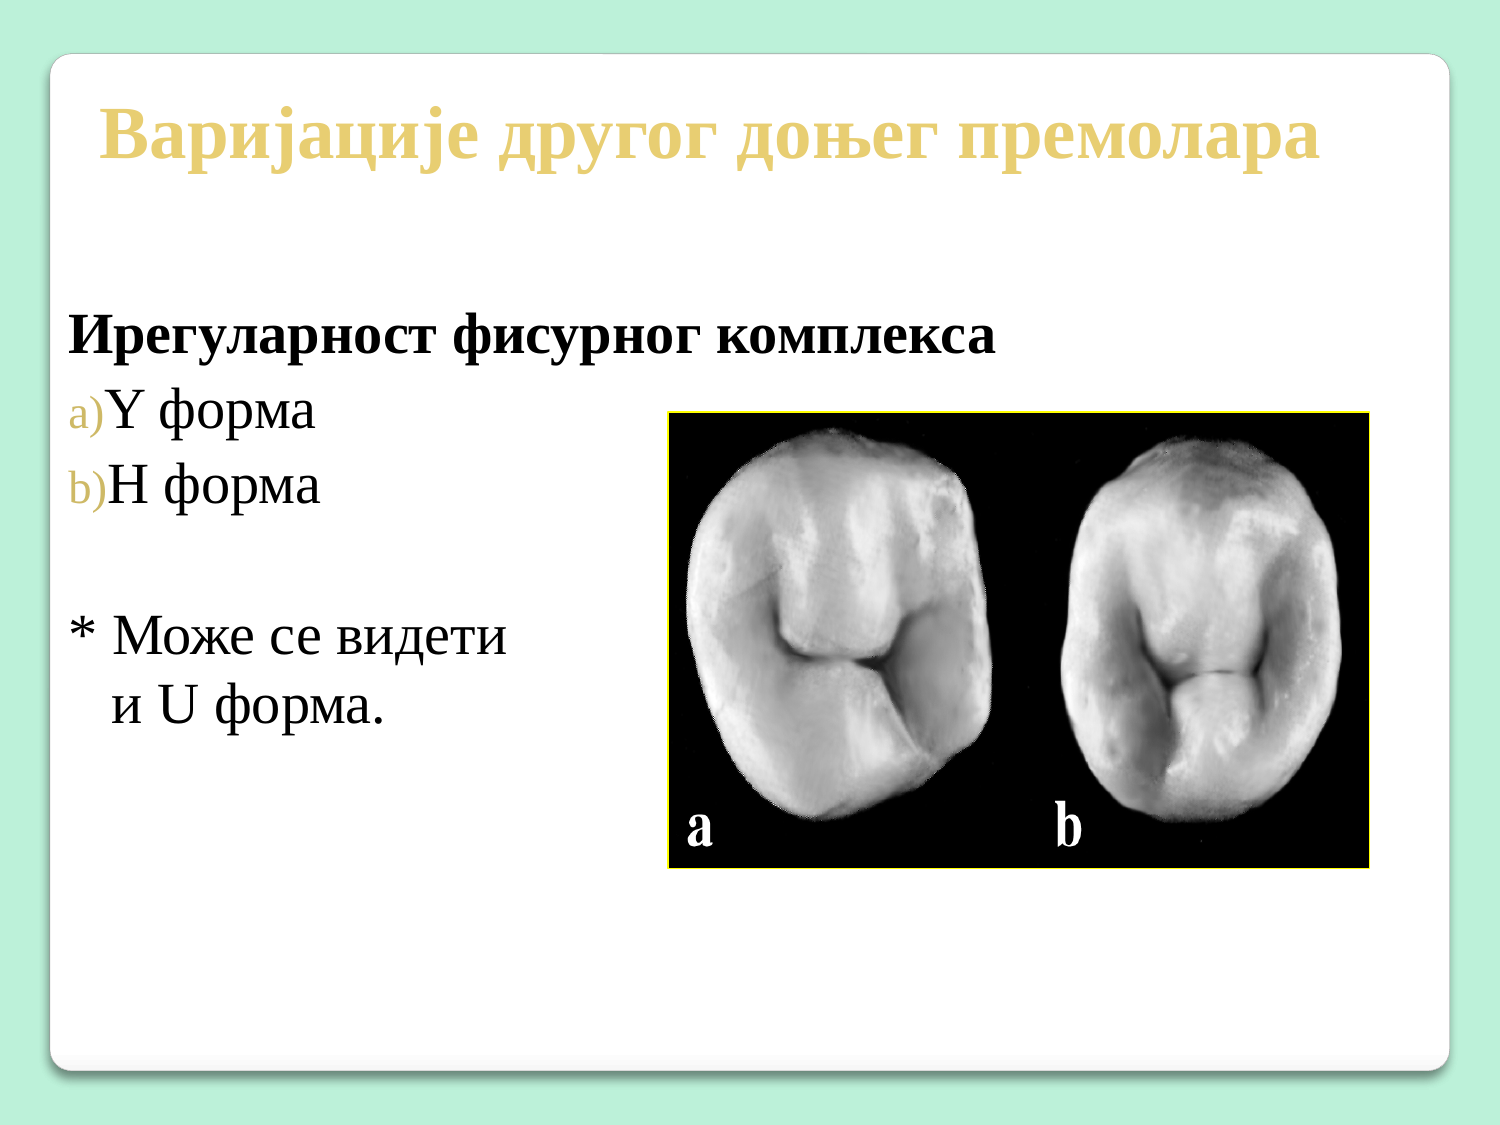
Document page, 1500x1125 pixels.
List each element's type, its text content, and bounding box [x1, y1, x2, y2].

title Варијације другог доњег премолара [88, 78, 1431, 251]
picture [668, 412, 1370, 869]
list Ирегуларност фисурног комплекса Y форма H форма * Може се видети и U форма. [57, 290, 1094, 969]
